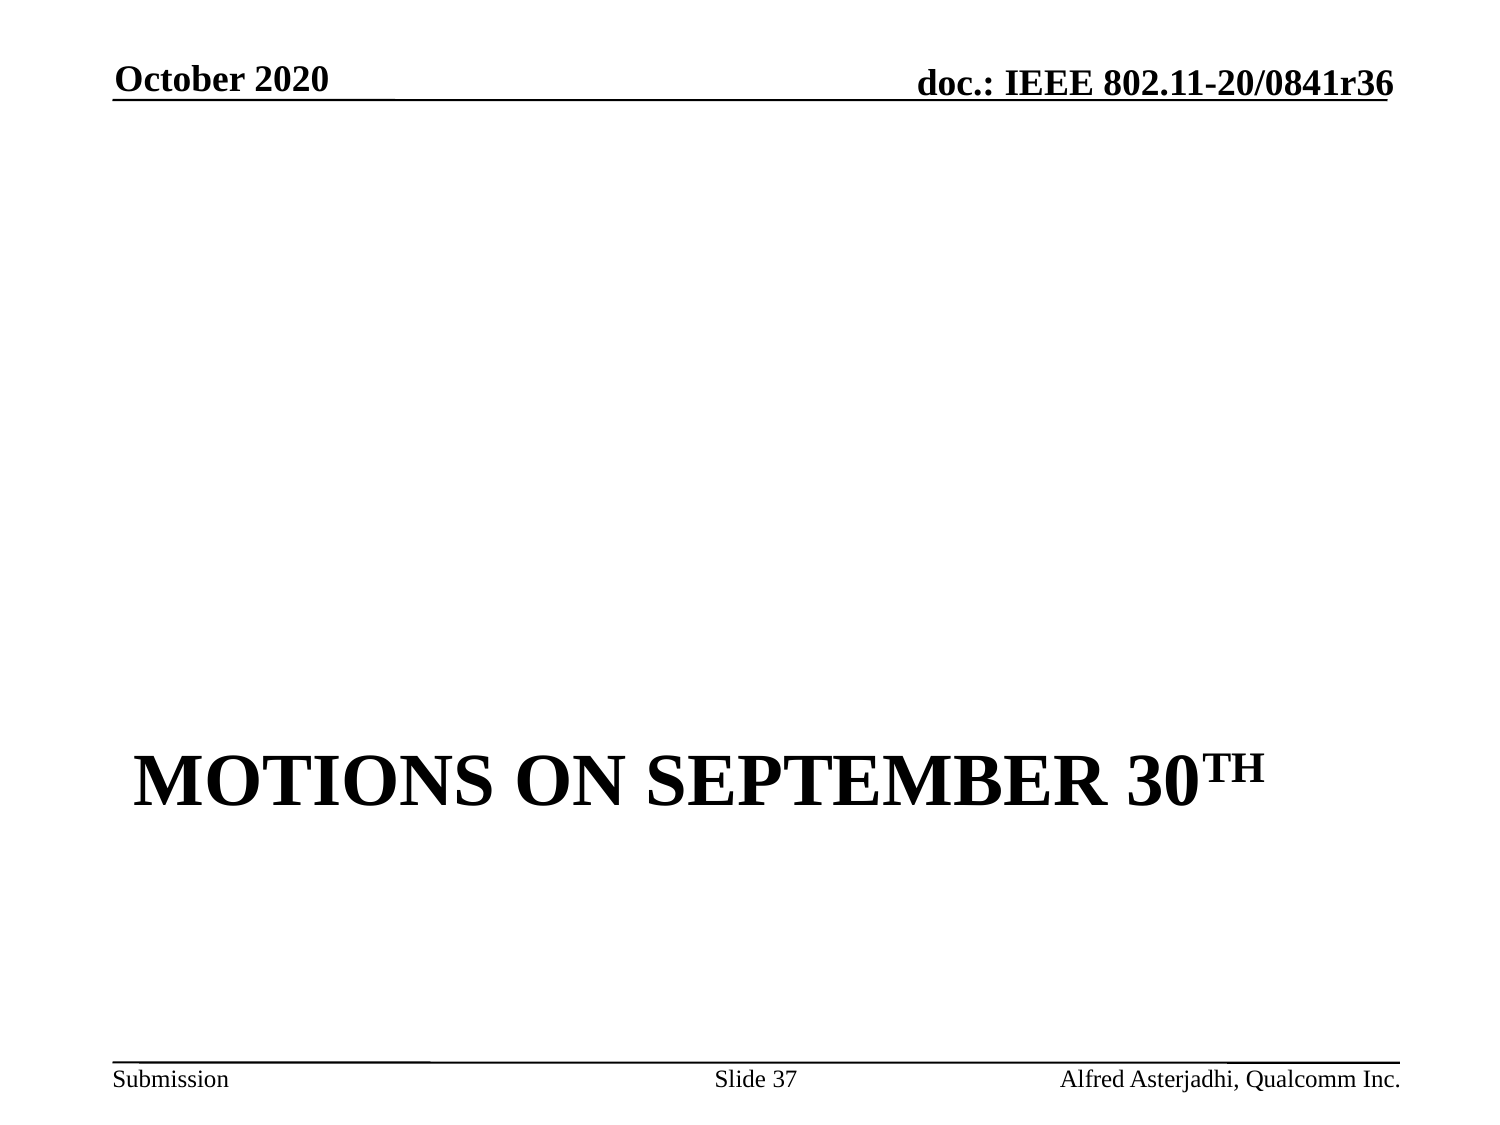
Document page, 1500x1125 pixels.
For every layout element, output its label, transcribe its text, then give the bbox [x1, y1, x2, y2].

footer Alfred Asterjadhi, Qualcomm Inc. [878, 1061, 1402, 1093]
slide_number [114, 54, 423, 100]
slide_number Slide 37 [712, 1061, 800, 1123]
title Motions on September 30th [118, 722, 1394, 947]
